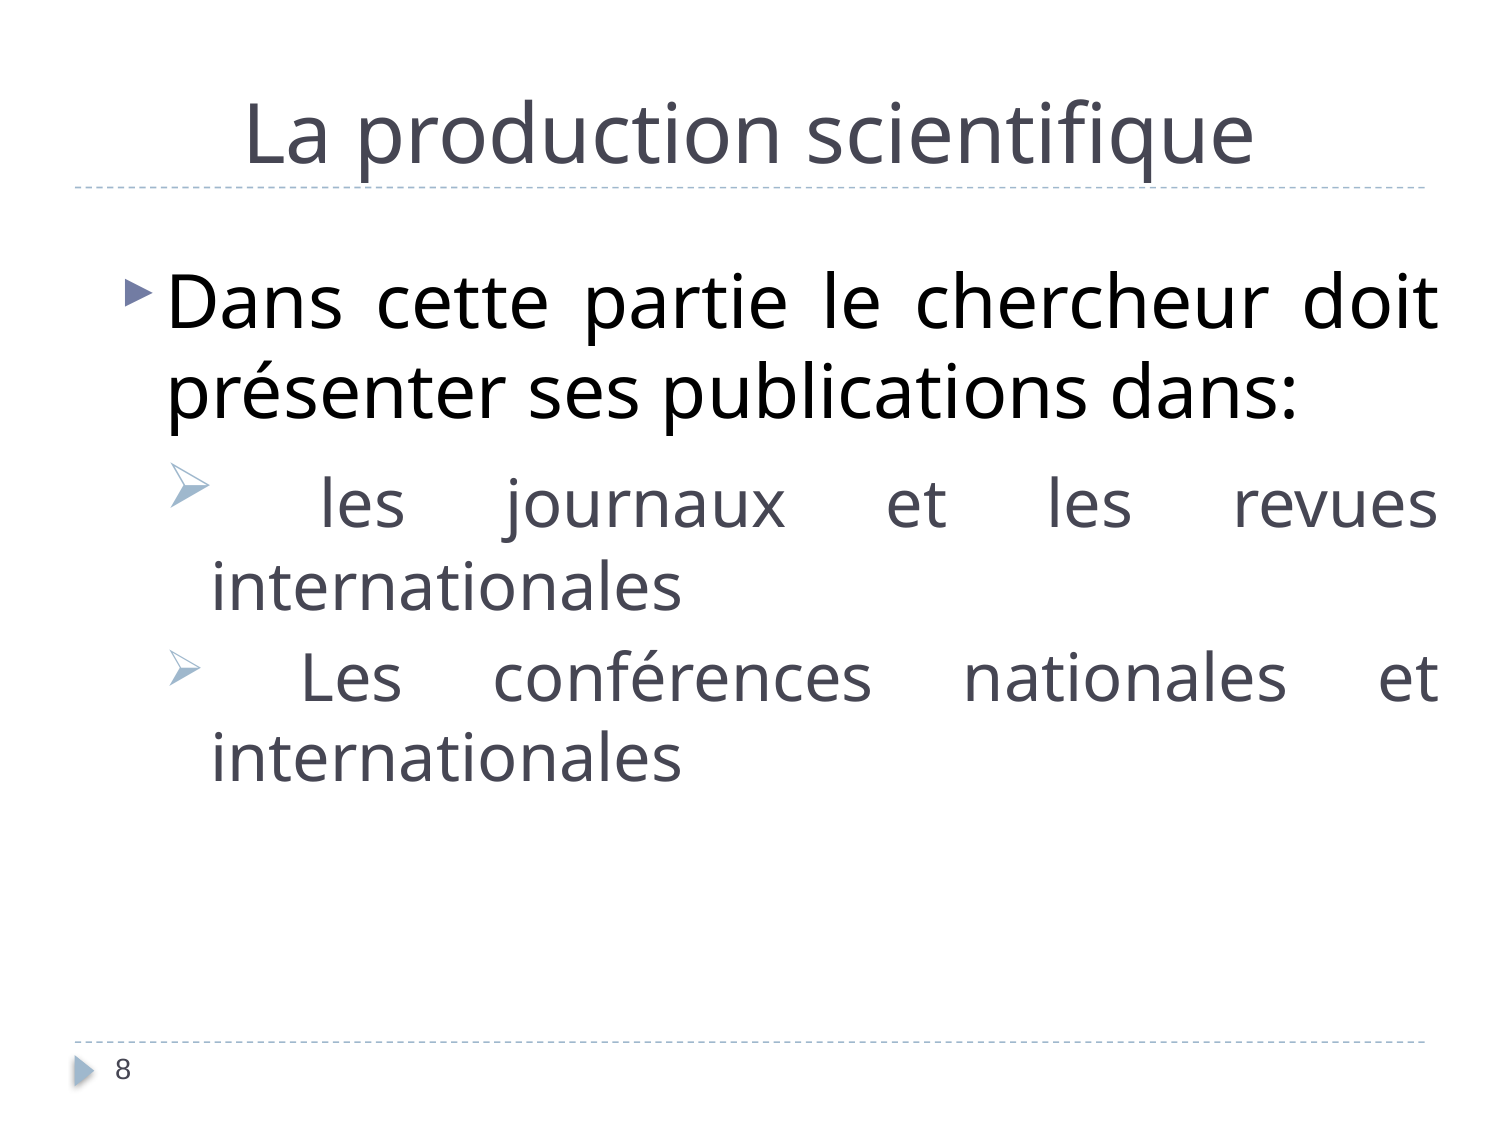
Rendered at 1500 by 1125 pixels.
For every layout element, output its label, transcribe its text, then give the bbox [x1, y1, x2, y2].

list Dans cette partie le chercheur doit présenter ses publications dans: les journaux et les revues internationales Les conférences nationales et internationales [105, 246, 1456, 1008]
slide_number 8 [100, 1042, 426, 1103]
title La production scientifique [75, 24, 1425, 188]
